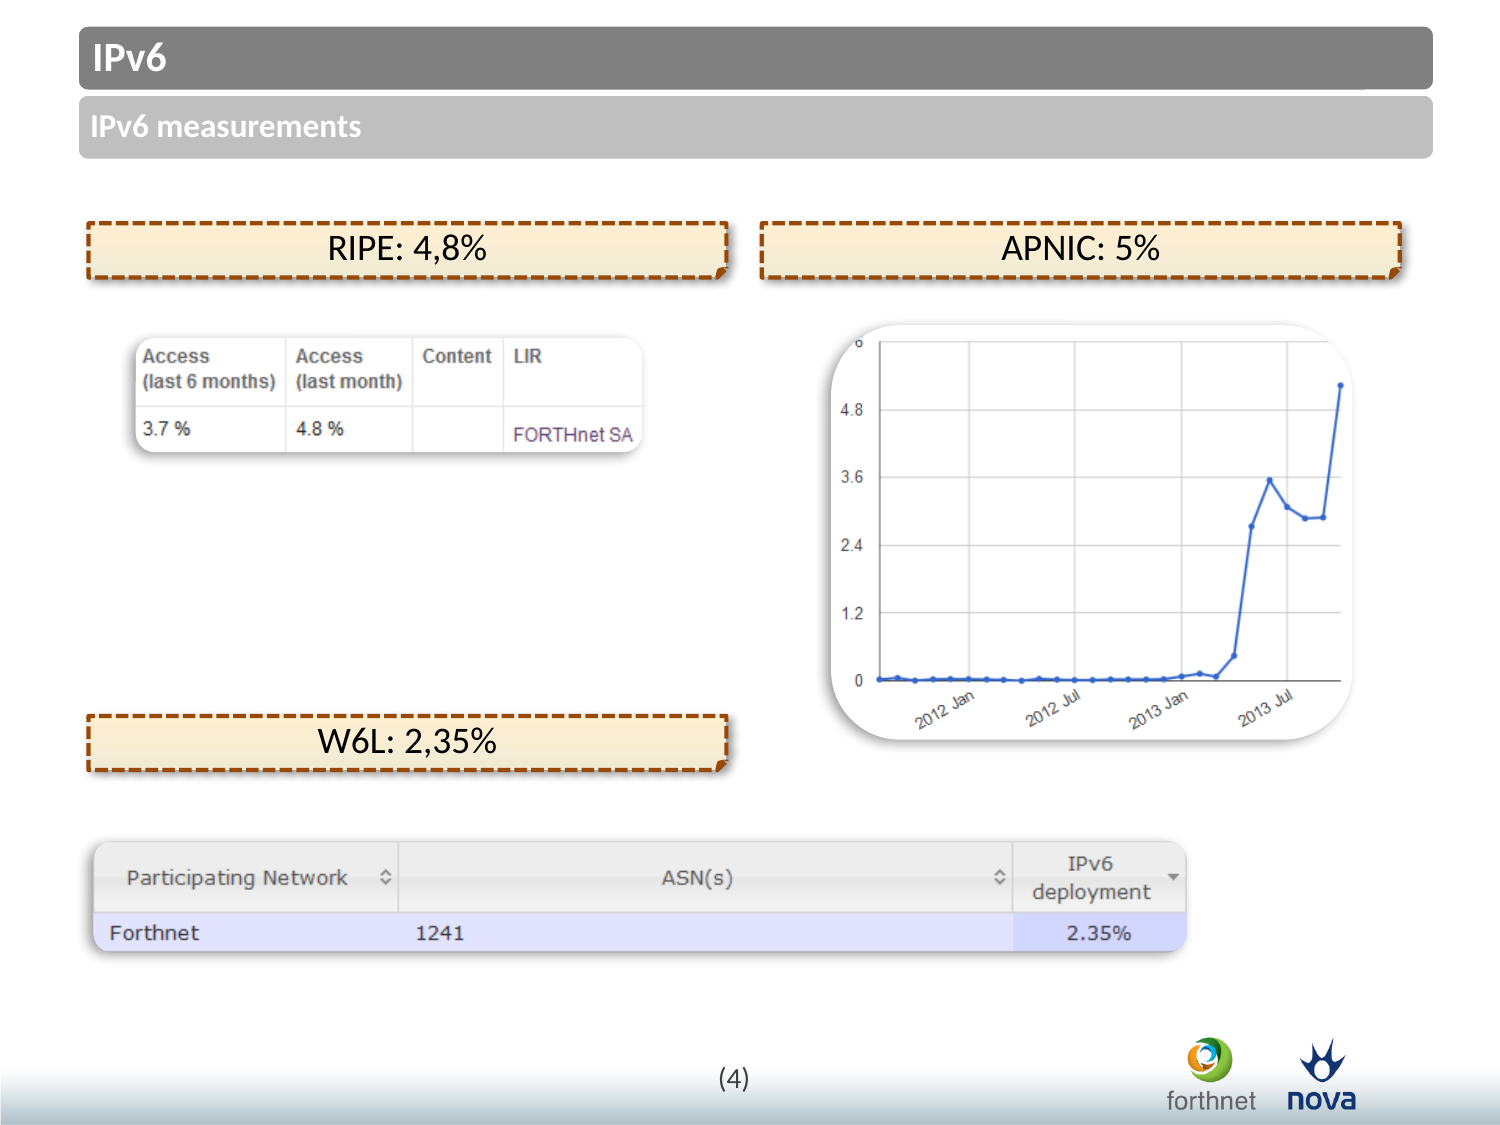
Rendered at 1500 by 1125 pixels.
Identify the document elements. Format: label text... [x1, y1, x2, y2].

picture [93, 841, 1188, 953]
text_box RIPE: 4,8% [86, 221, 729, 280]
text_box APNIC: 5% [759, 221, 1402, 280]
picture [135, 337, 643, 453]
slide_number (4) [703, 1046, 1054, 1107]
text_box W6L: 2,35% [86, 713, 729, 773]
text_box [76, 24, 1436, 162]
picture [2, 1010, 1500, 1125]
picture [830, 324, 1353, 740]
